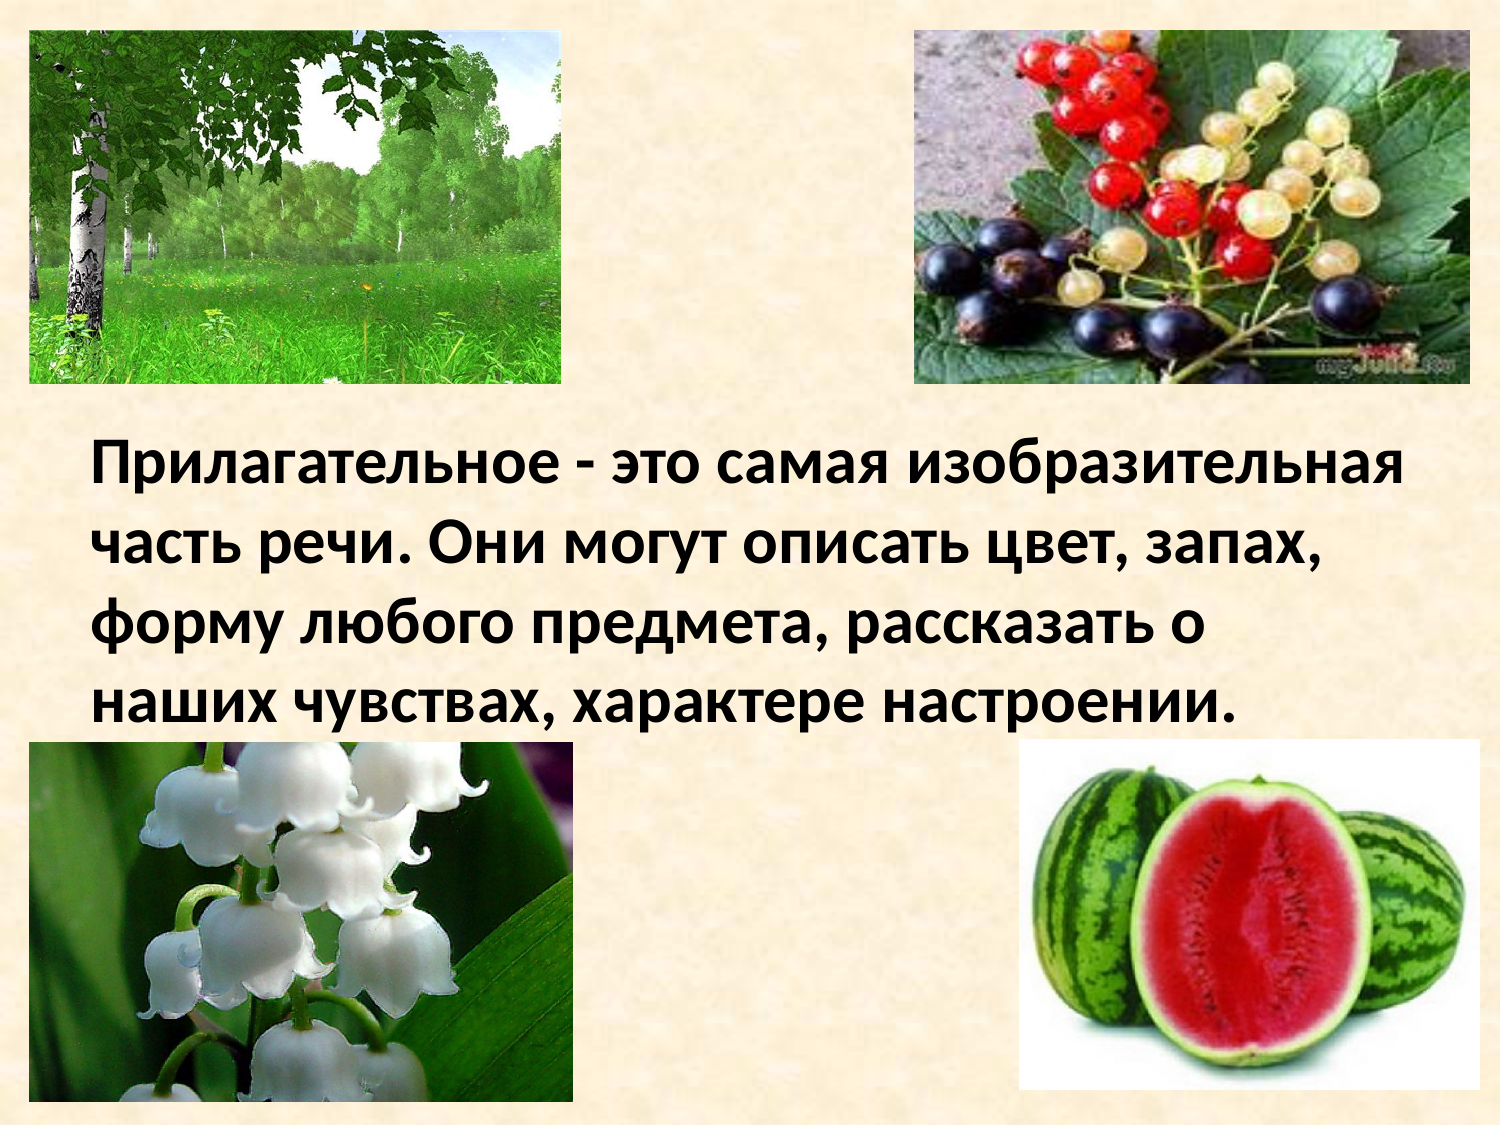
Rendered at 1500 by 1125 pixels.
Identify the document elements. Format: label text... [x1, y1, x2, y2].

list Прилагательное - это самая изобразительная часть речи. Они могут описать цвет, запах, форму любого предмета, рассказать о наших чувствах, характере настроении. [75, 408, 1425, 799]
picture [0, 0, 1500, 1125]
